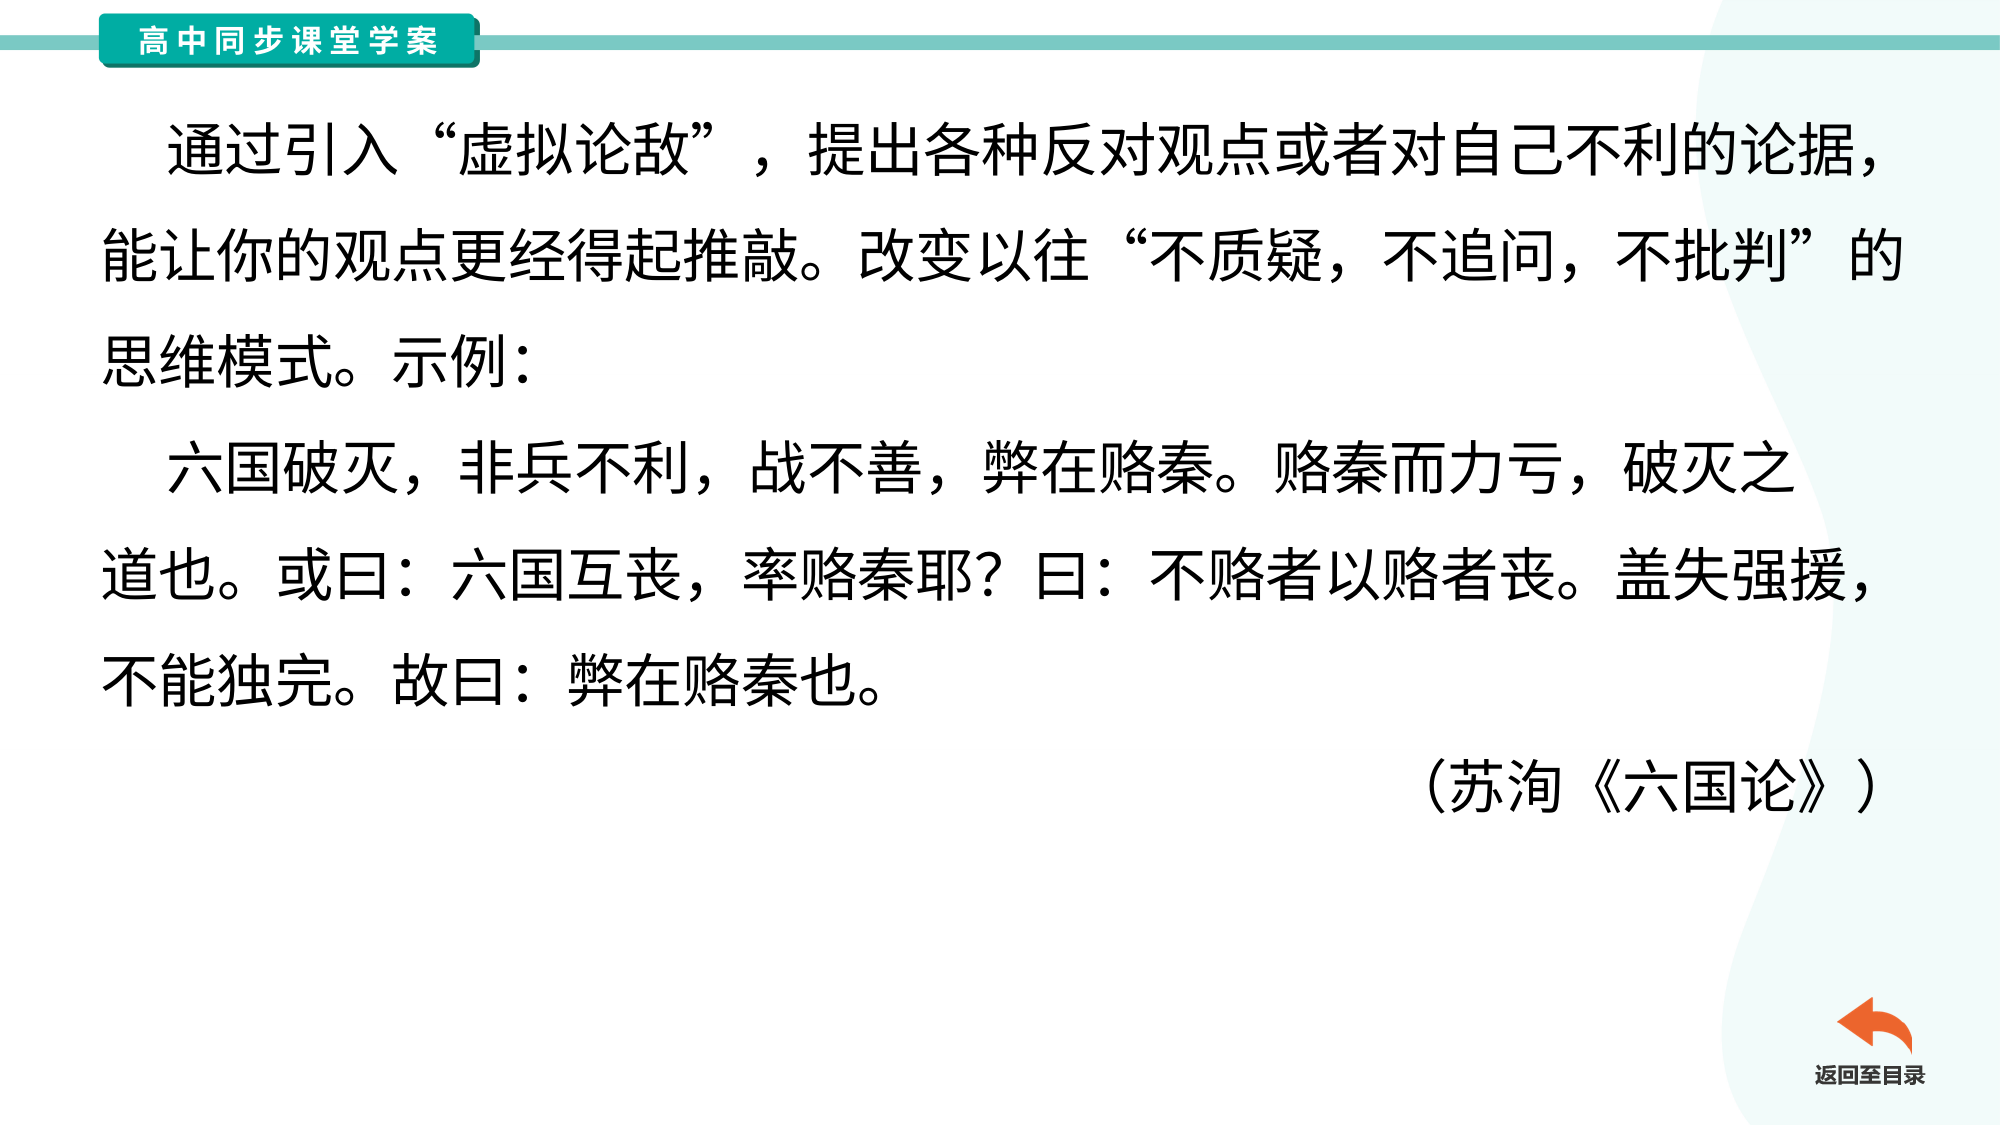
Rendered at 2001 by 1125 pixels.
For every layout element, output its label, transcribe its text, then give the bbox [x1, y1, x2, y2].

picture [0, 0, 2000, 1125]
text_box 通过引入“虚拟论敌”，提出各种反对观点或者对自己不利的论据， 能让你的观点更经得起推敲。改变以往“不质疑，不追问，不批判”的 思维模式。示例： 六国破灭，非兵不利，战不善，弊在赂秦。赂秦而力亏，破灭之 道也。或曰：六国互丧，率赂秦耶？曰：不赂者以赂者丧。盖失强援， 不能独完。故曰：弊在赂秦也。 （苏洵《六国论》） [100, 76, 1899, 821]
